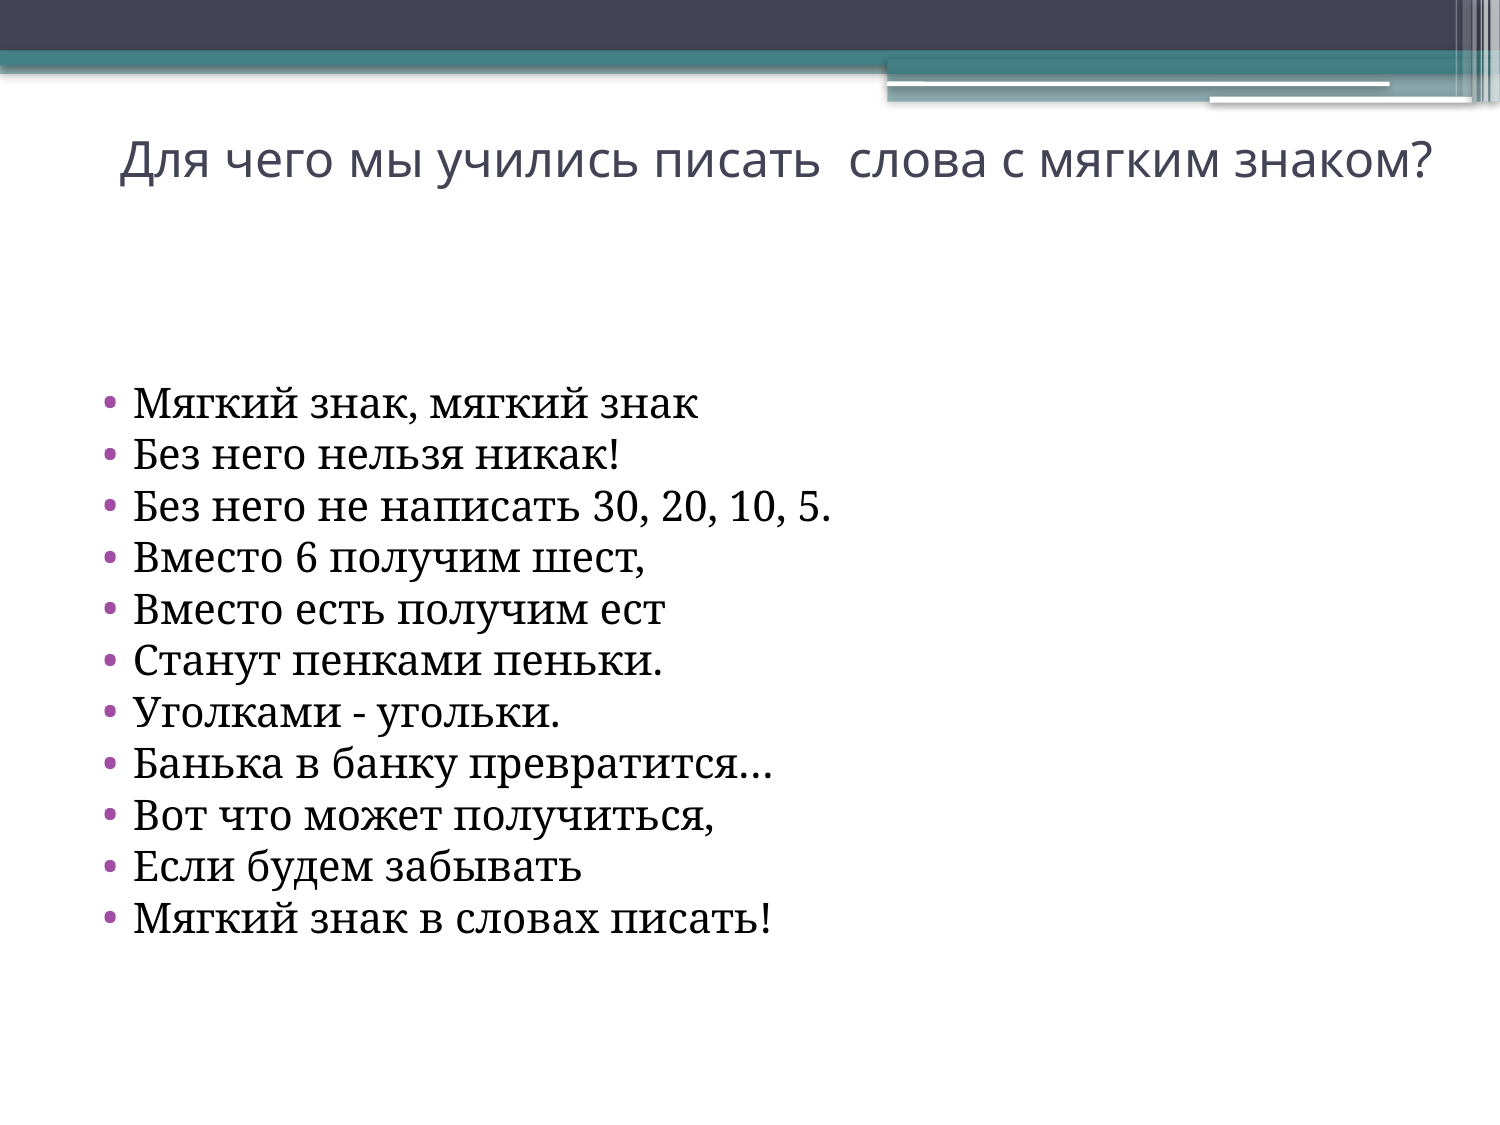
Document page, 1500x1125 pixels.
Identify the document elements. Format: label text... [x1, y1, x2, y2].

title Для чего мы учились писать слова с мягким знаком? [105, 93, 1456, 282]
list Мягкий знак, мягкий знак Без него нельзя никак! Без него не написать 30, 20, 10, 5. Вместо 6 получим шест, Вместо есть получим ест Станут пенками пеньки. Уголками - угольки. Банька в банку превратится… Вот что может получиться, Если будем забывать Мягкий знак в словах писать! [75, 368, 1425, 1079]
